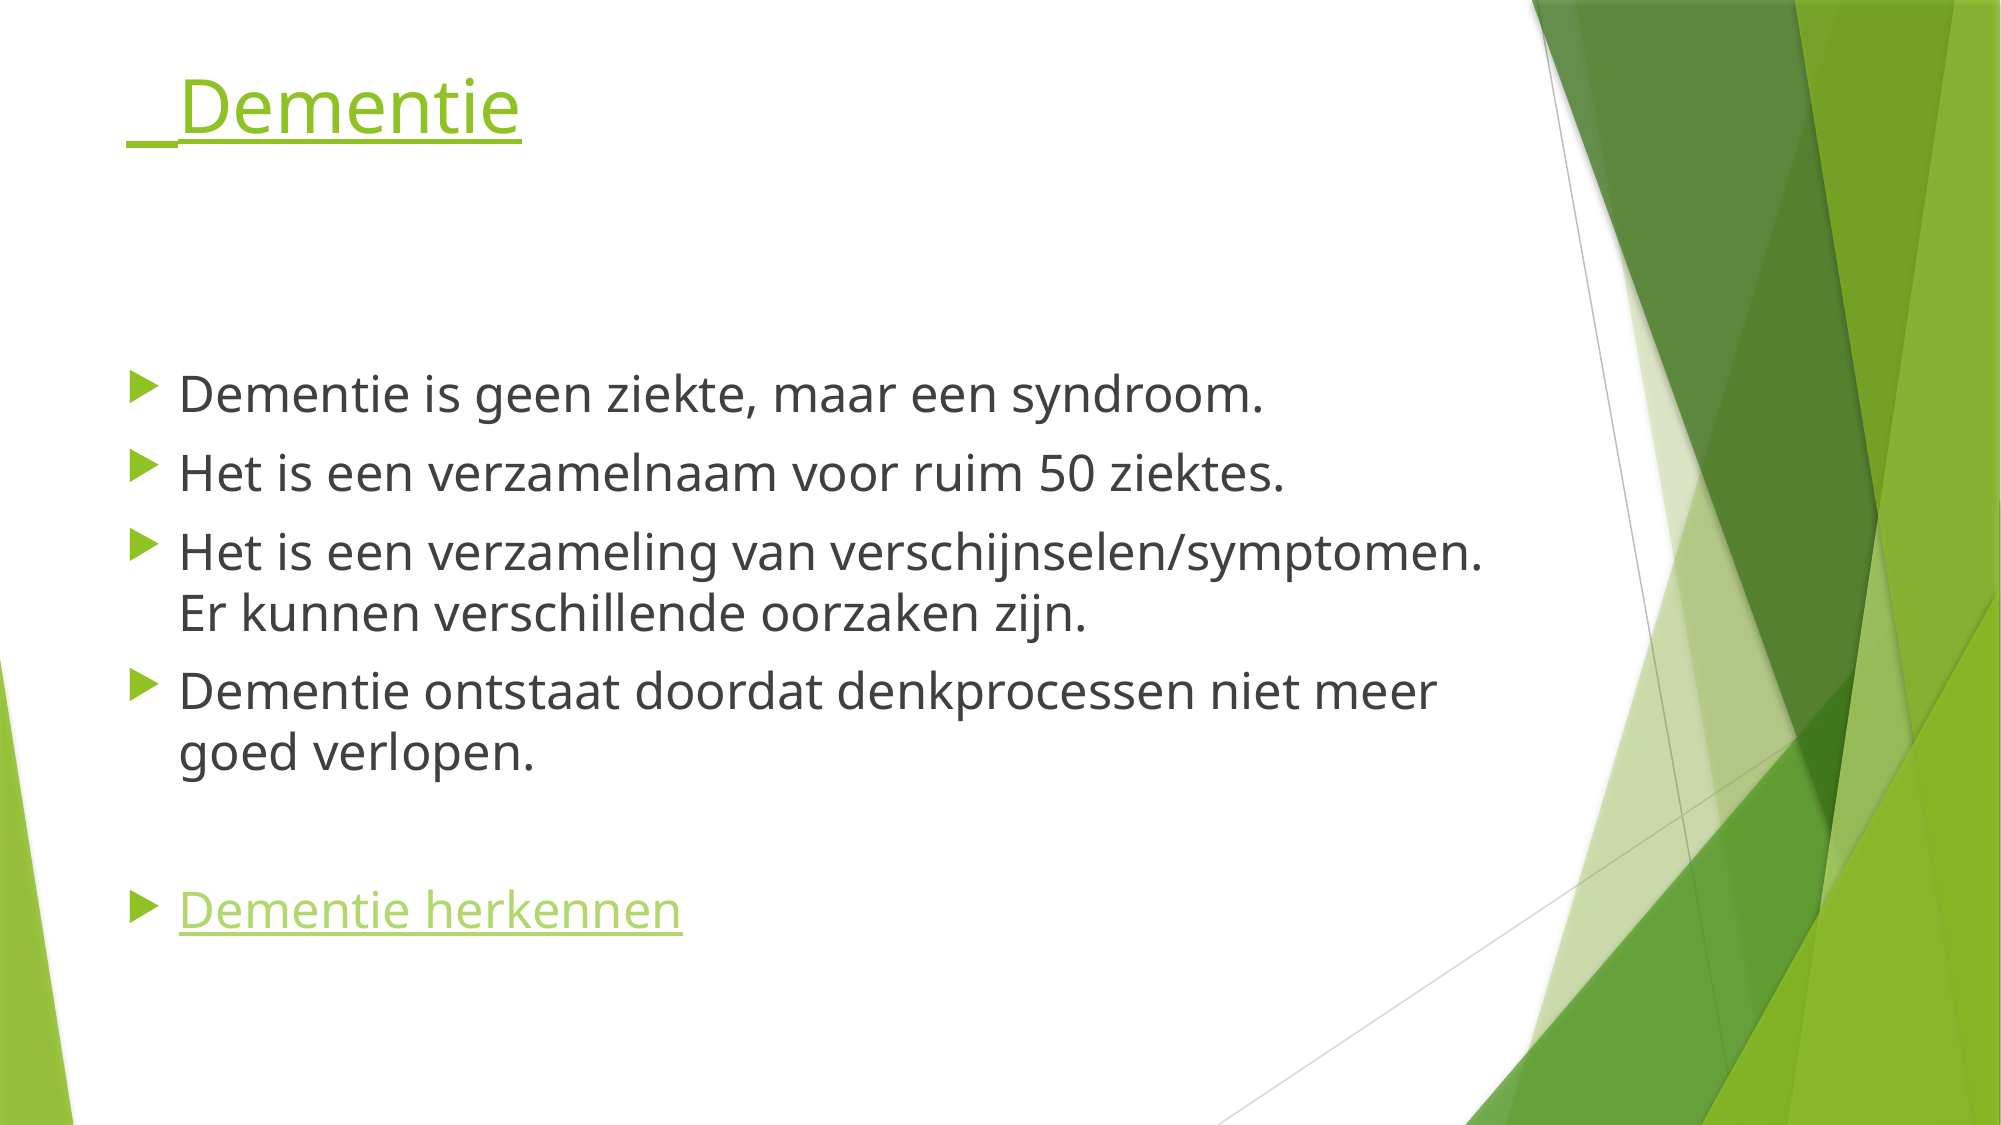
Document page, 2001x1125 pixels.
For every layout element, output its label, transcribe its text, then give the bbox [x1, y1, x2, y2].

list Dementie is geen ziekte, maar een syndroom. Het is een verzamelnaam voor ruim 50 ziektes. Het is een verzameling van verschijnselen/symptomen. Er kunnen verschillende oorzaken zijn. Dementie ontstaat doordat denkprocessen niet meer goed verlopen. Dementie herkennen [111, 354, 1522, 992]
title Dementie [111, 25, 1522, 161]
